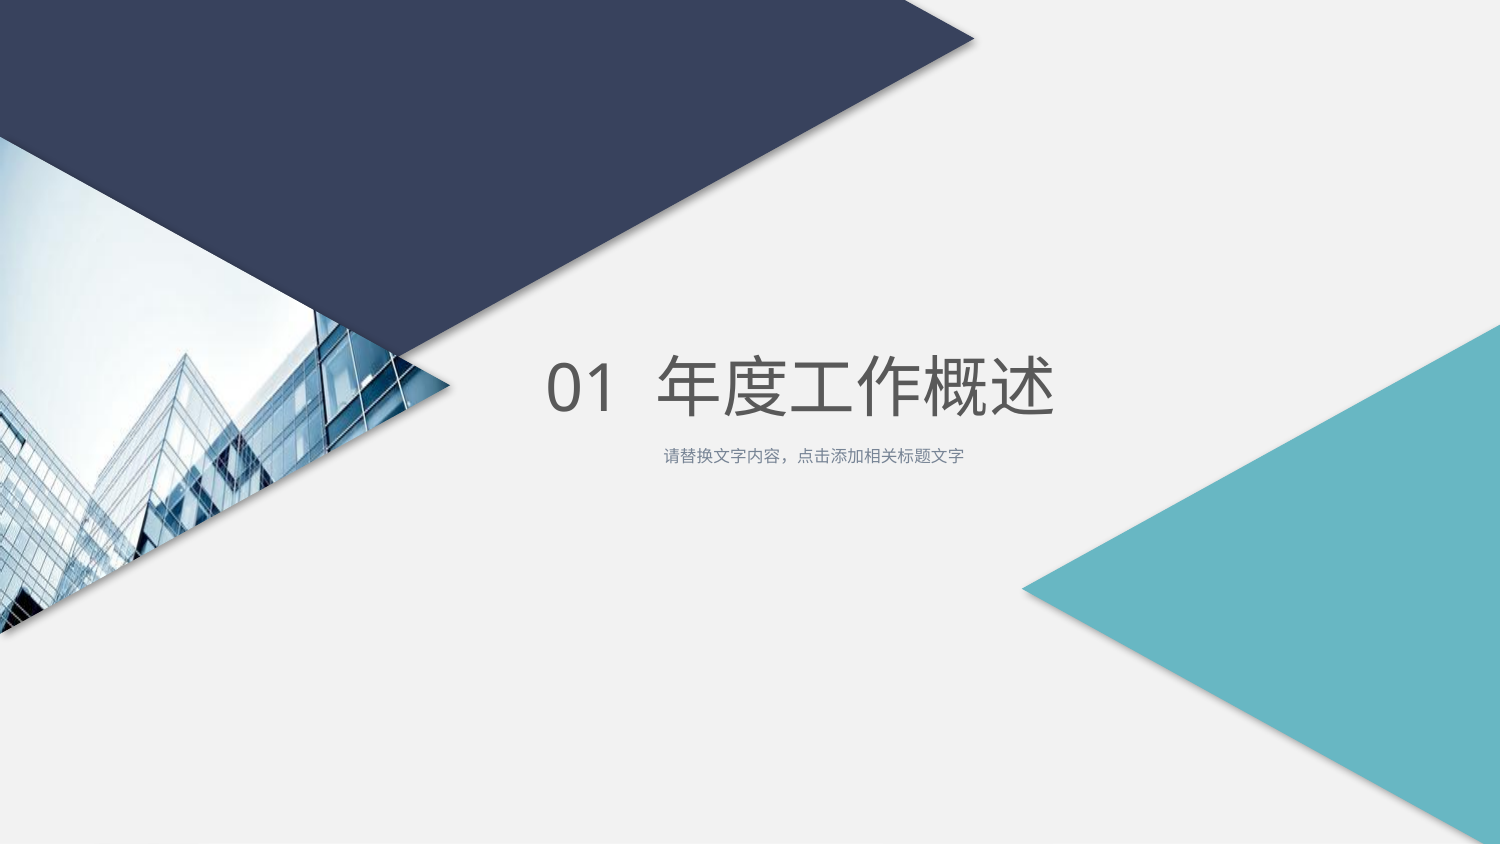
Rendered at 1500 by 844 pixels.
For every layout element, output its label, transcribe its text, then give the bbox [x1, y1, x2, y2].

text_box [0, 0, 977, 355]
text_box [1019, 322, 1500, 844]
text_box 01 年度工作概述 [545, 344, 1270, 425]
text_box 请替换文字内容，点击添加相关标题文字 [663, 445, 1120, 466]
text_box [0, 134, 453, 636]
